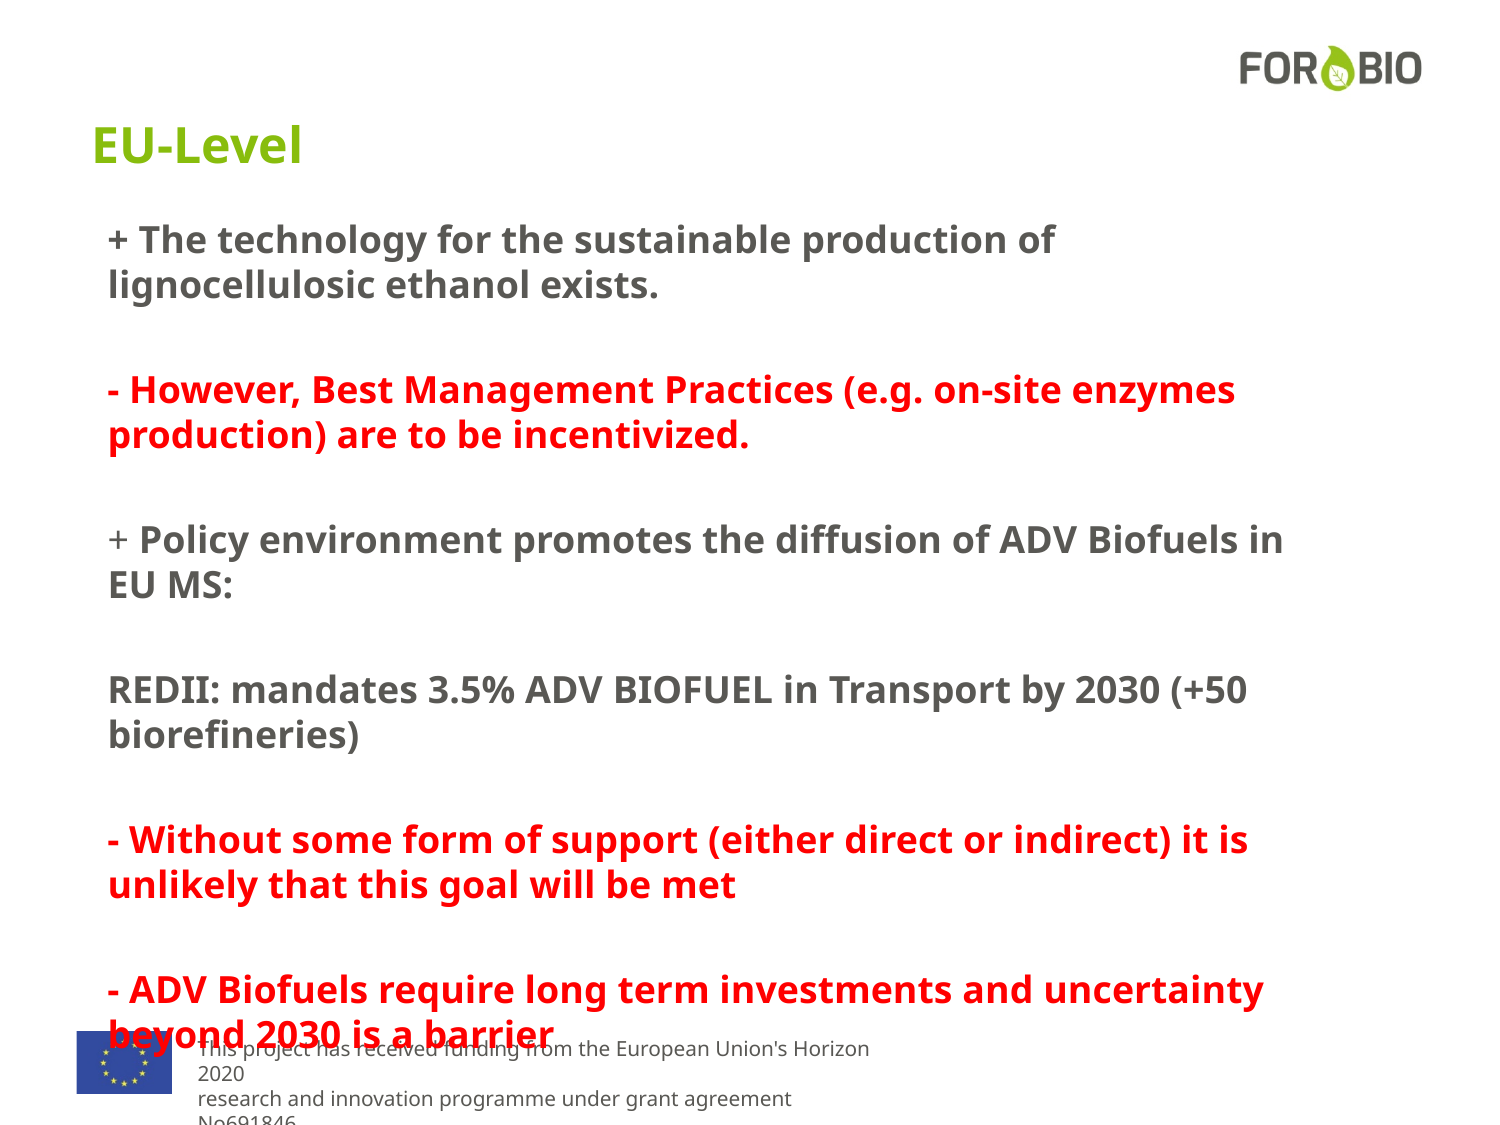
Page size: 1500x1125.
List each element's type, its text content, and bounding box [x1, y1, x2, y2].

picture [76, 1031, 172, 1094]
title EU-Level [76, 30, 1294, 256]
list + The technology for the sustainable production of lignocellulosic ethanol exists. - However, Best Management Practices (e.g. on-site enzymes production) are to be incentivized. + Policy environment promotes the diffusion of ADV Biofuels in EU MS: REDII: mandates 3.5% ADV BIOFUEL in Transport by 2030 (+50 biorefineries) - Without some form of support (either direct or indirect) it is unlikely that this goal will be met - ADV Biofuels require long term investments and uncertainty beyond 2030 is a barrier [92, 208, 1333, 787]
picture [1187, 23, 1473, 114]
